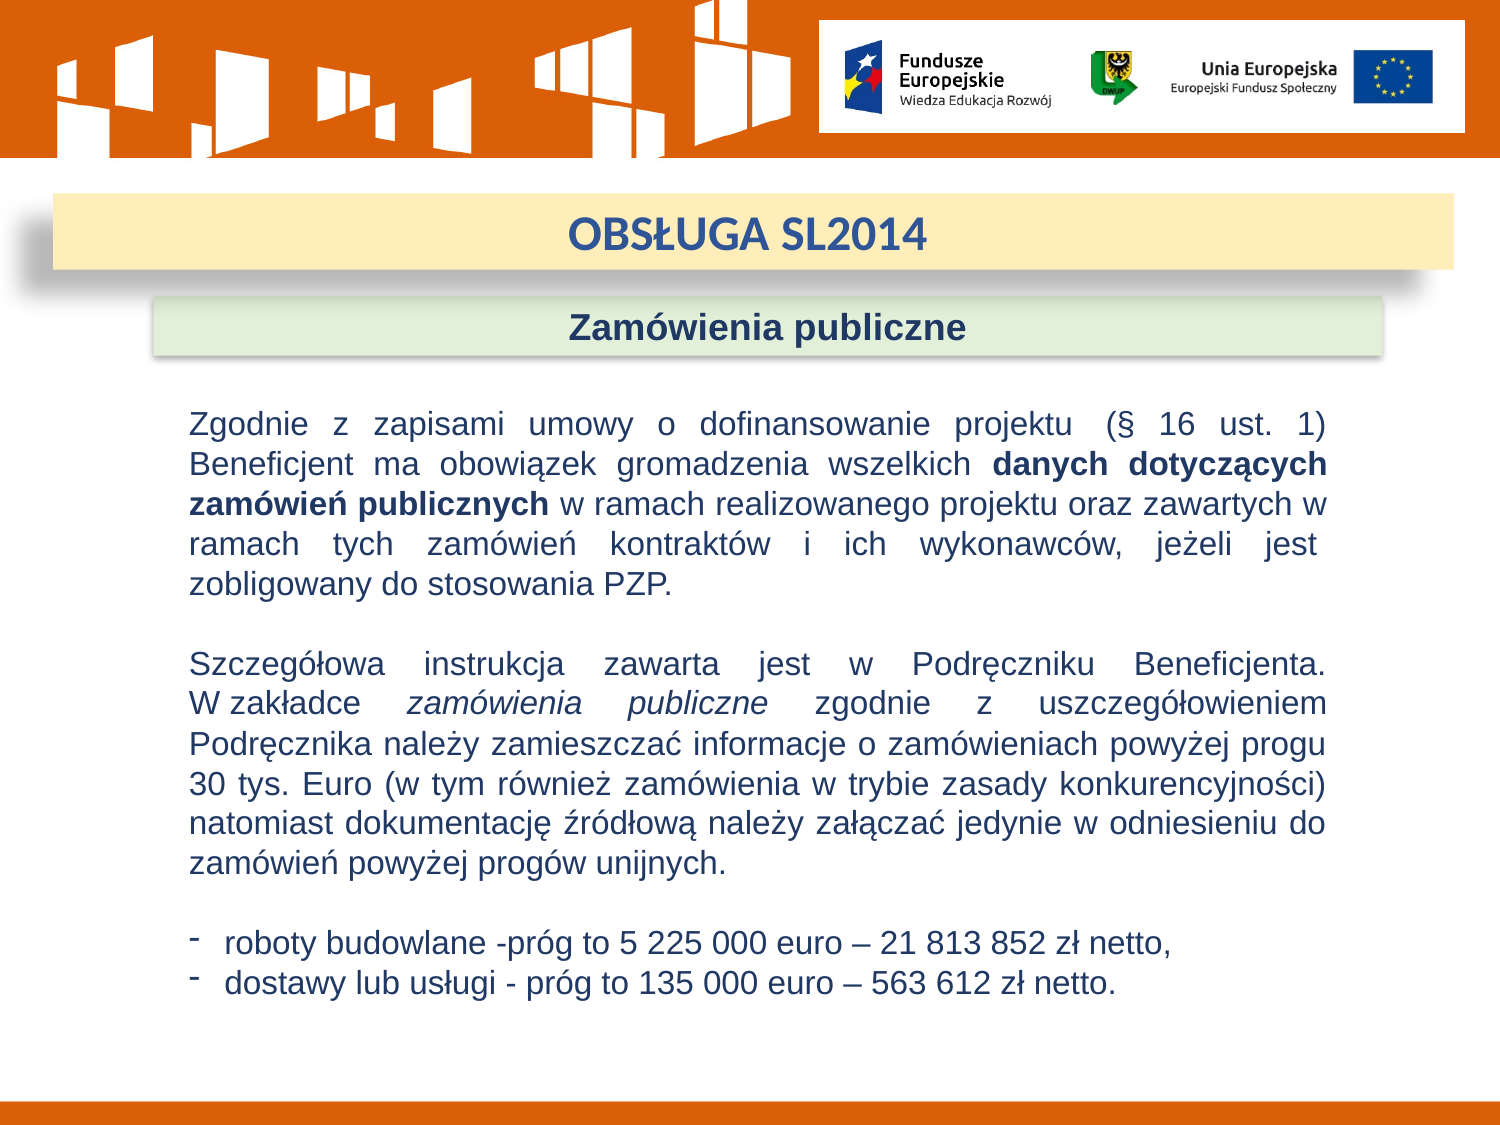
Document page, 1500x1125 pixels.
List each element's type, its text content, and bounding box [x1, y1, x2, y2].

text_box [819, 20, 1465, 133]
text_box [826, 21, 1450, 133]
text_box Zgodnie z zapisami umowy o dofinansowanie projektu (§ 16 ust. 1) Beneficjent ma obowiązek gromadzenia wszelkich danych dotyczących zamówień publicznych w ramach realizowanego projektu oraz zawartych w ramach tych zamówień kontraktów i ich wykonawców, jeżeli jest zobligowany do stosowania PZP. Szczegółowa instrukcja zawarta jest w Podręczniku Beneficjenta. W zakładce zamówienia publiczne zgodnie z uszczegółowieniem Podręcznika należy zamieszczać informacje o zamówieniach powyżej progu 30 tys. Euro (w tym również zamówienia w trybie zasady konkurencyjności) natomiast dokumentację źródłową należy załączać jedynie w odniesieniu do zamówień powyżej progów unijnych. roboty budowlane -próg to 5 225 000 euro – 21 813 852 zł netto, dostawy lub usługi - próg to 135 000 euro – 563 612 zł netto. [174, 394, 1343, 1049]
text_box OBSŁUGA SL2014 [53, 193, 1454, 270]
text_box Zamówienia publiczne [153, 309, 1383, 356]
picture [0, 0, 1500, 1125]
